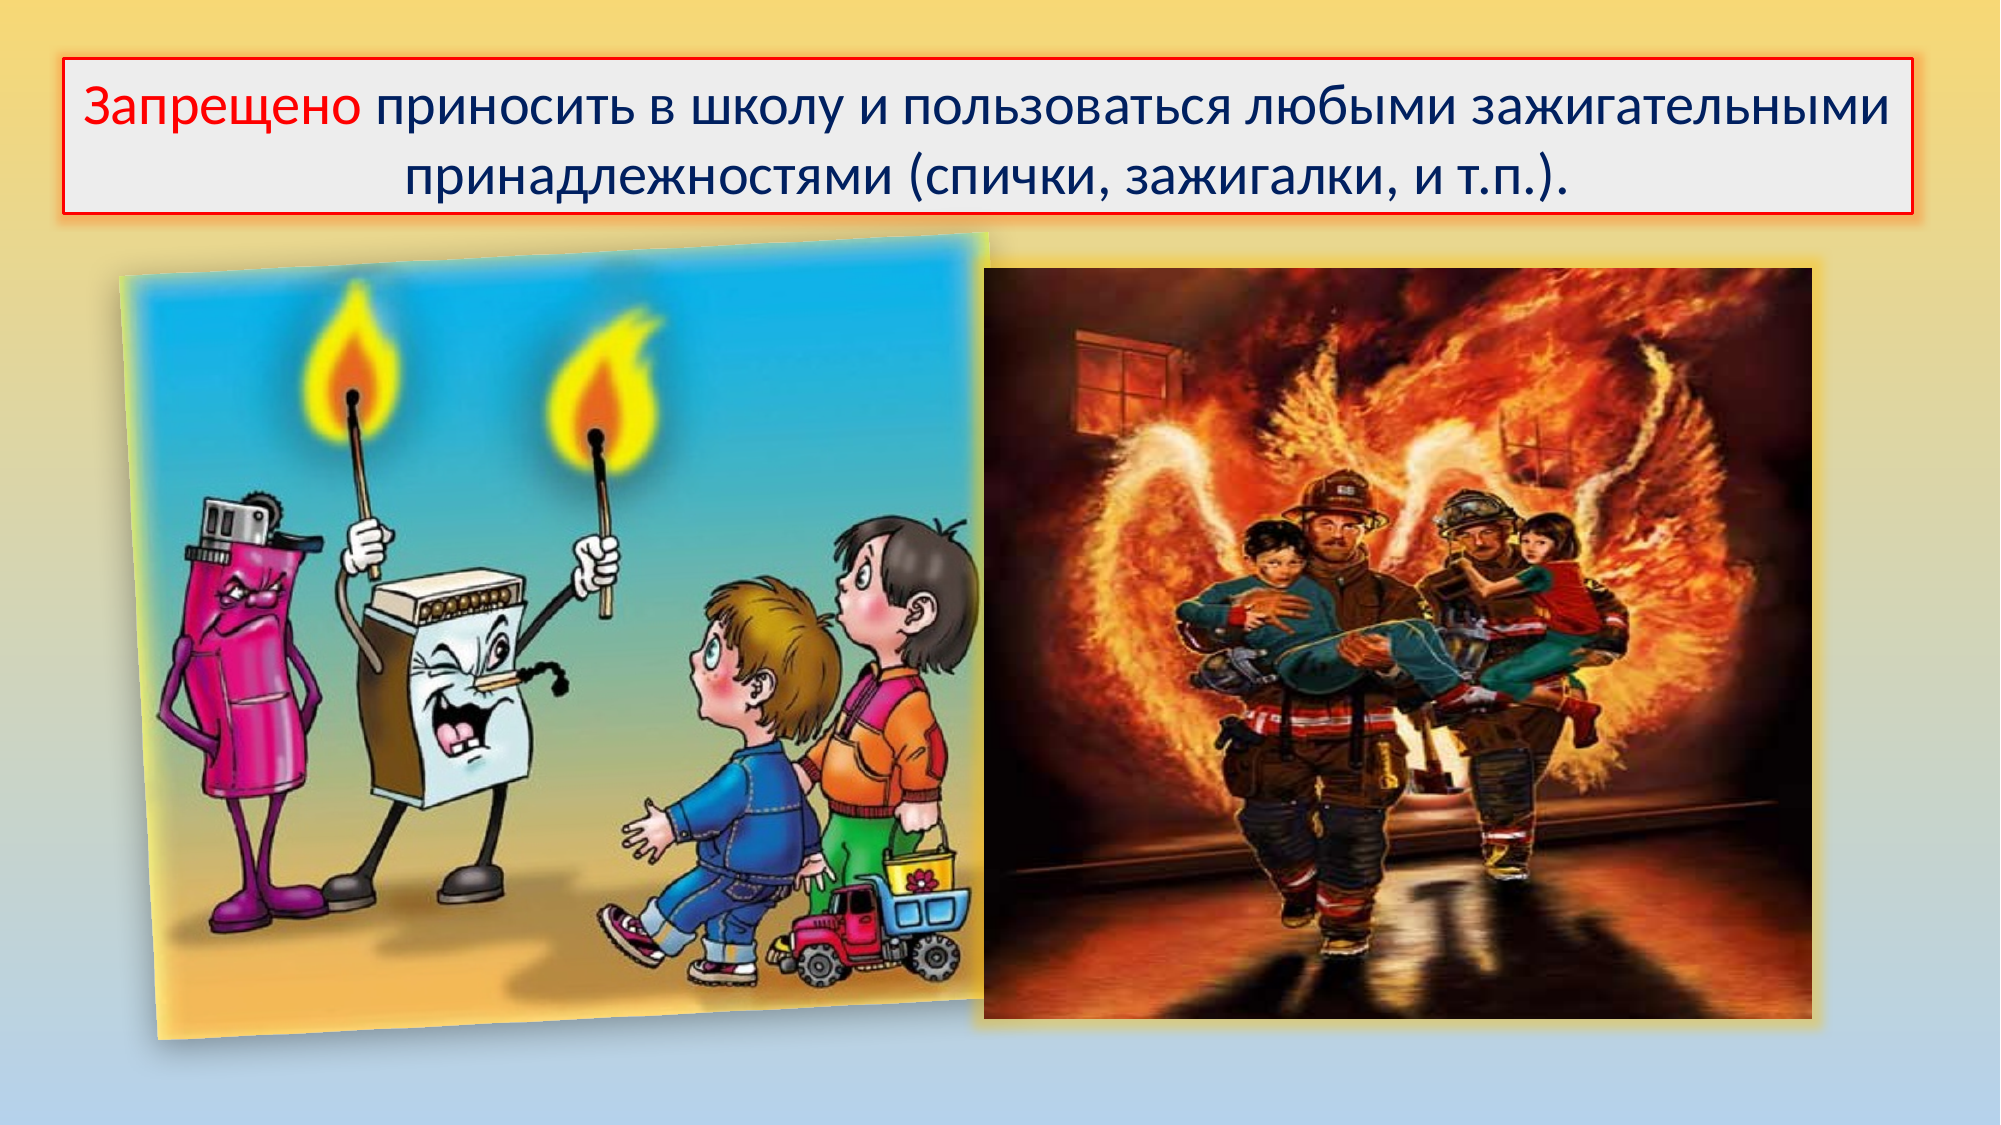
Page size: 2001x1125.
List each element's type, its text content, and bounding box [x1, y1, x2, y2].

picture [119, 232, 1812, 1039]
text_box Запрещено приносить в школу и пользоваться любыми зажигательными принадлежностями (спички, зажигалки, и т.п.). [63, 58, 1913, 214]
